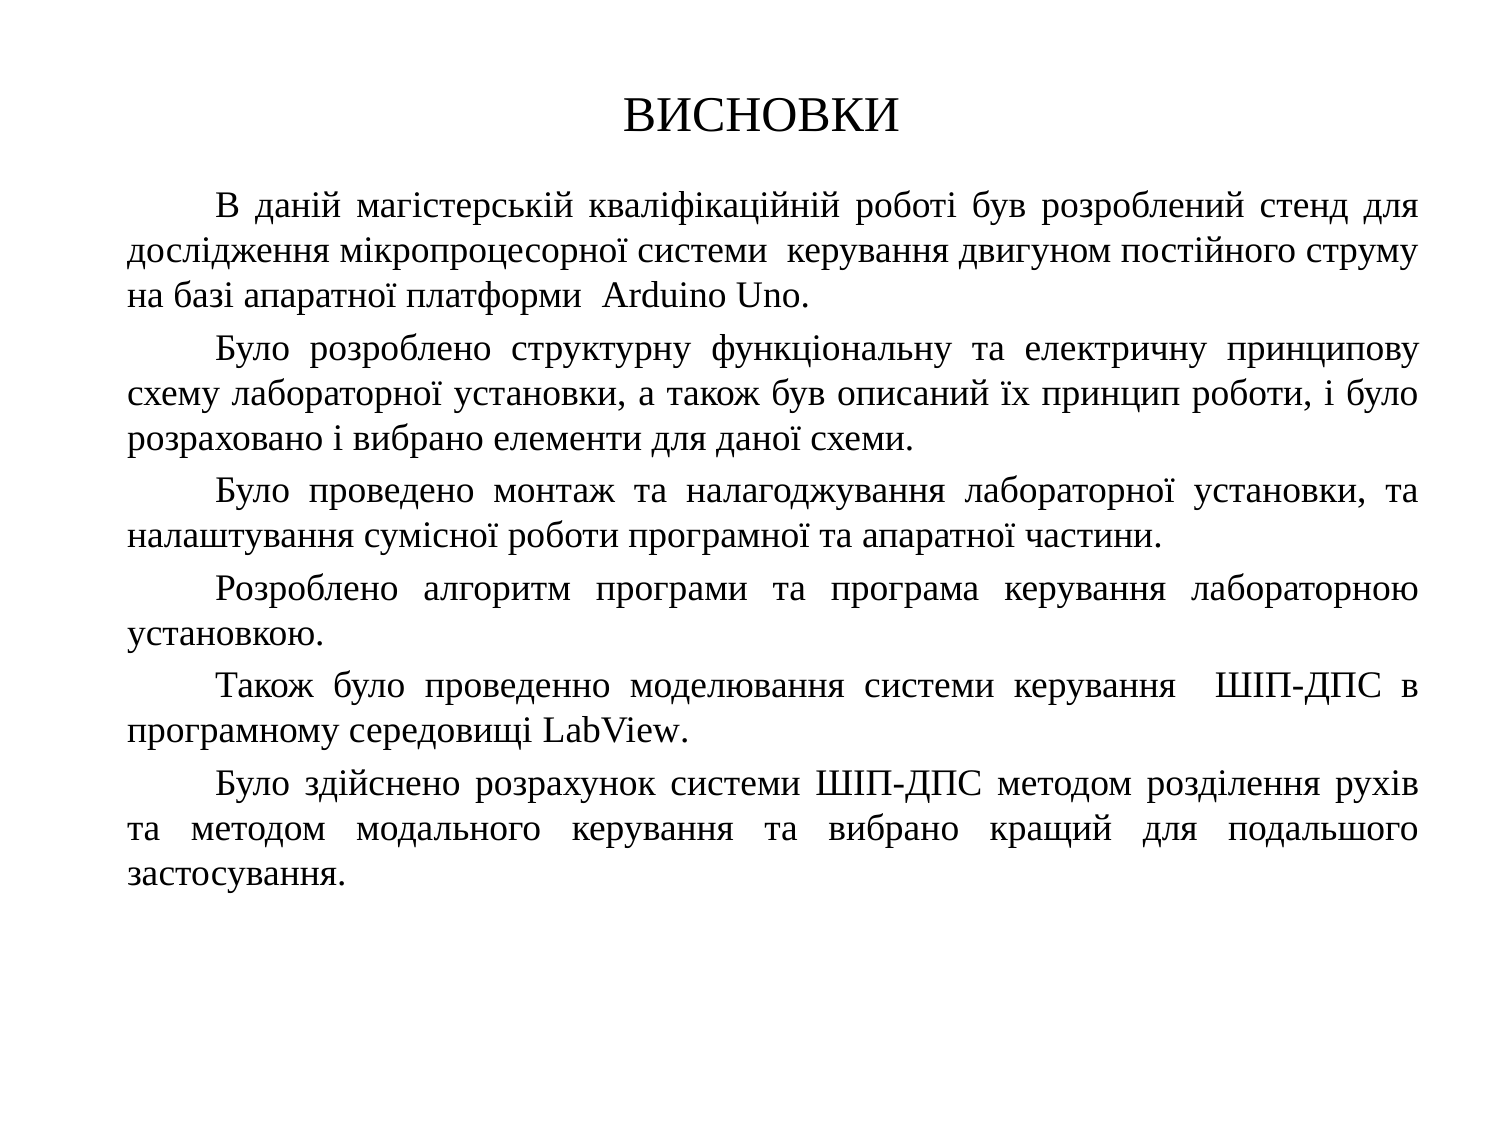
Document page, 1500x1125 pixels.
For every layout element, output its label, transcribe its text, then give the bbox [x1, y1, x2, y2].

title ВИСНОВКИ [123, 0, 1399, 149]
subtitle В даній магістерській кваліфікаційній роботі був розроблений стенд для дослідження мікропроцесорної системи керування двигуном постійного струму на базі апаратної платформи Arduino Uno. Було розроблено структурну функціональну та електричну принципову схему лабораторної установки, а також був описаний їх принцип роботи, і було розраховано і вибрано елементи для даної схеми. Було проведено монтаж та налагоджування лабораторної установки, та налаштування сумісної роботи програмної та апаратної частини. Розроблено алгоритм програми та програма керування лабораторною установкою. Також було проведенно моделювання системи керування ШІП-ДПС в програмному середовищі LabView. Було здійснено розрахунок системи ШІП-ДПС методом розділення рухів та методом модального керування та вибрано кращий для подальшого застосування. [112, 172, 1436, 1001]
